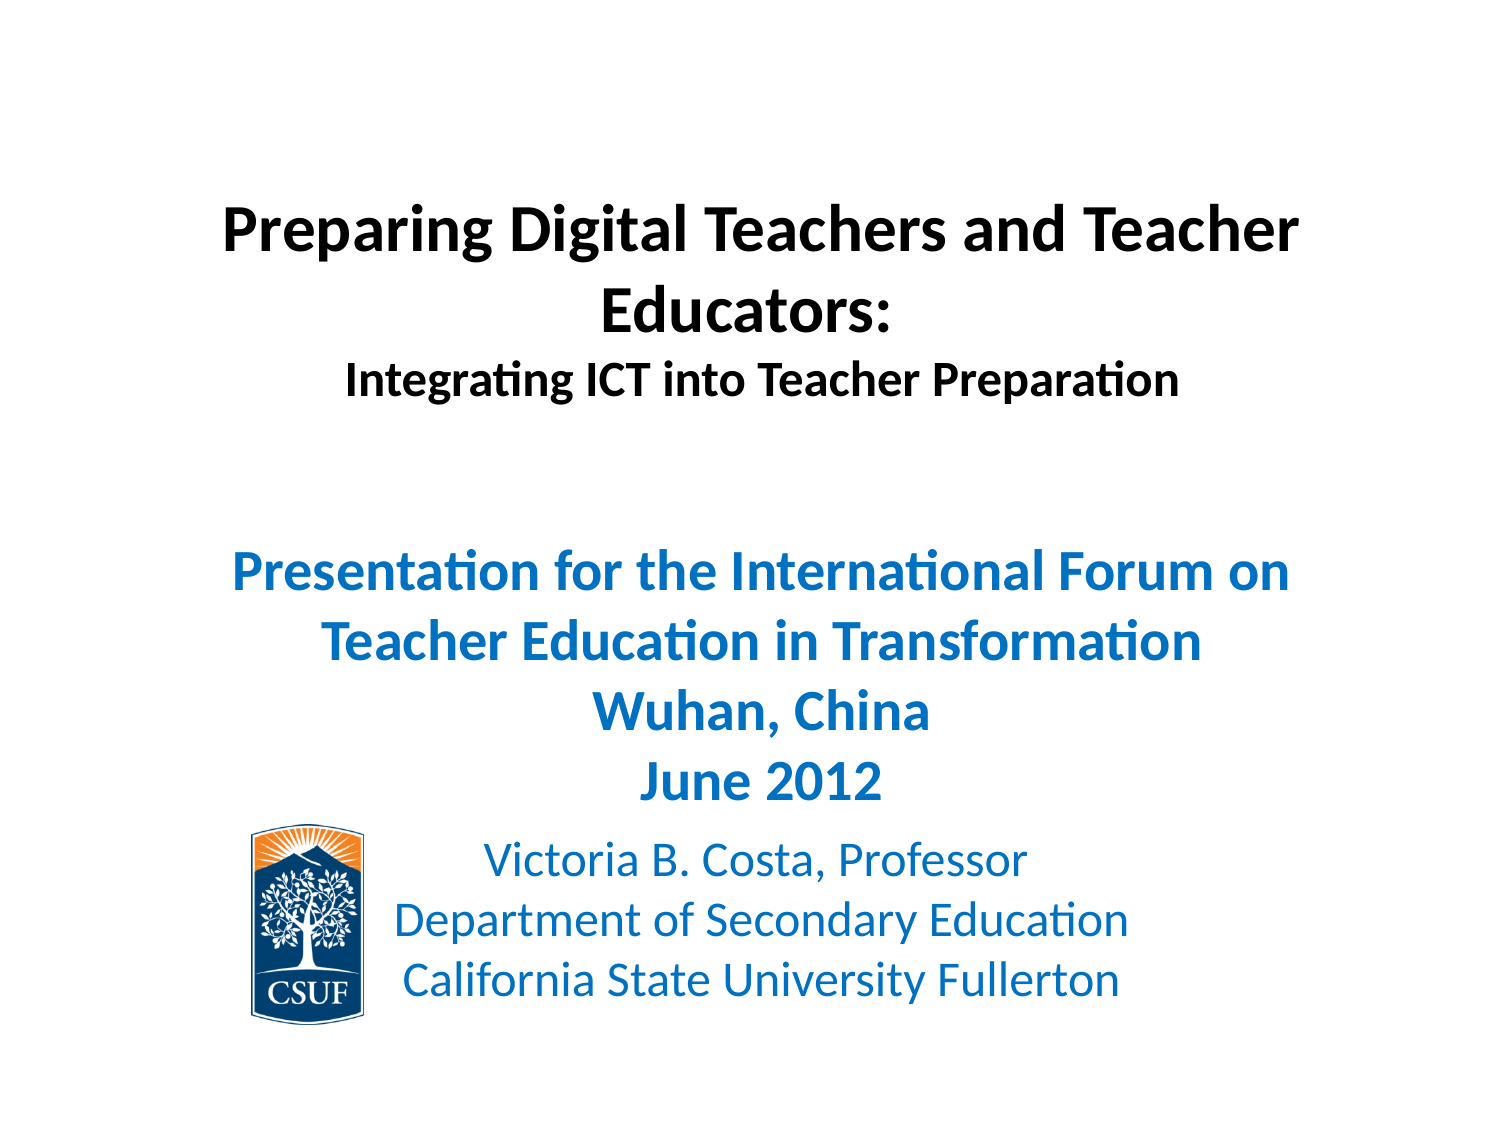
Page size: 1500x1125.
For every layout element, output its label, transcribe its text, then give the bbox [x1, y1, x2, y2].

picture [250, 824, 364, 1026]
subtitle Presentation for the International Forum on Teacher Education in Transformation Wuhan, China June 2012 Victoria B. Costa, Professor Department of Secondary Education California State University Fullerton [200, 525, 1324, 1075]
title Preparing Digital Teachers and Teacher Educators: Integrating ICT into Teacher Preparation [75, 174, 1450, 417]
